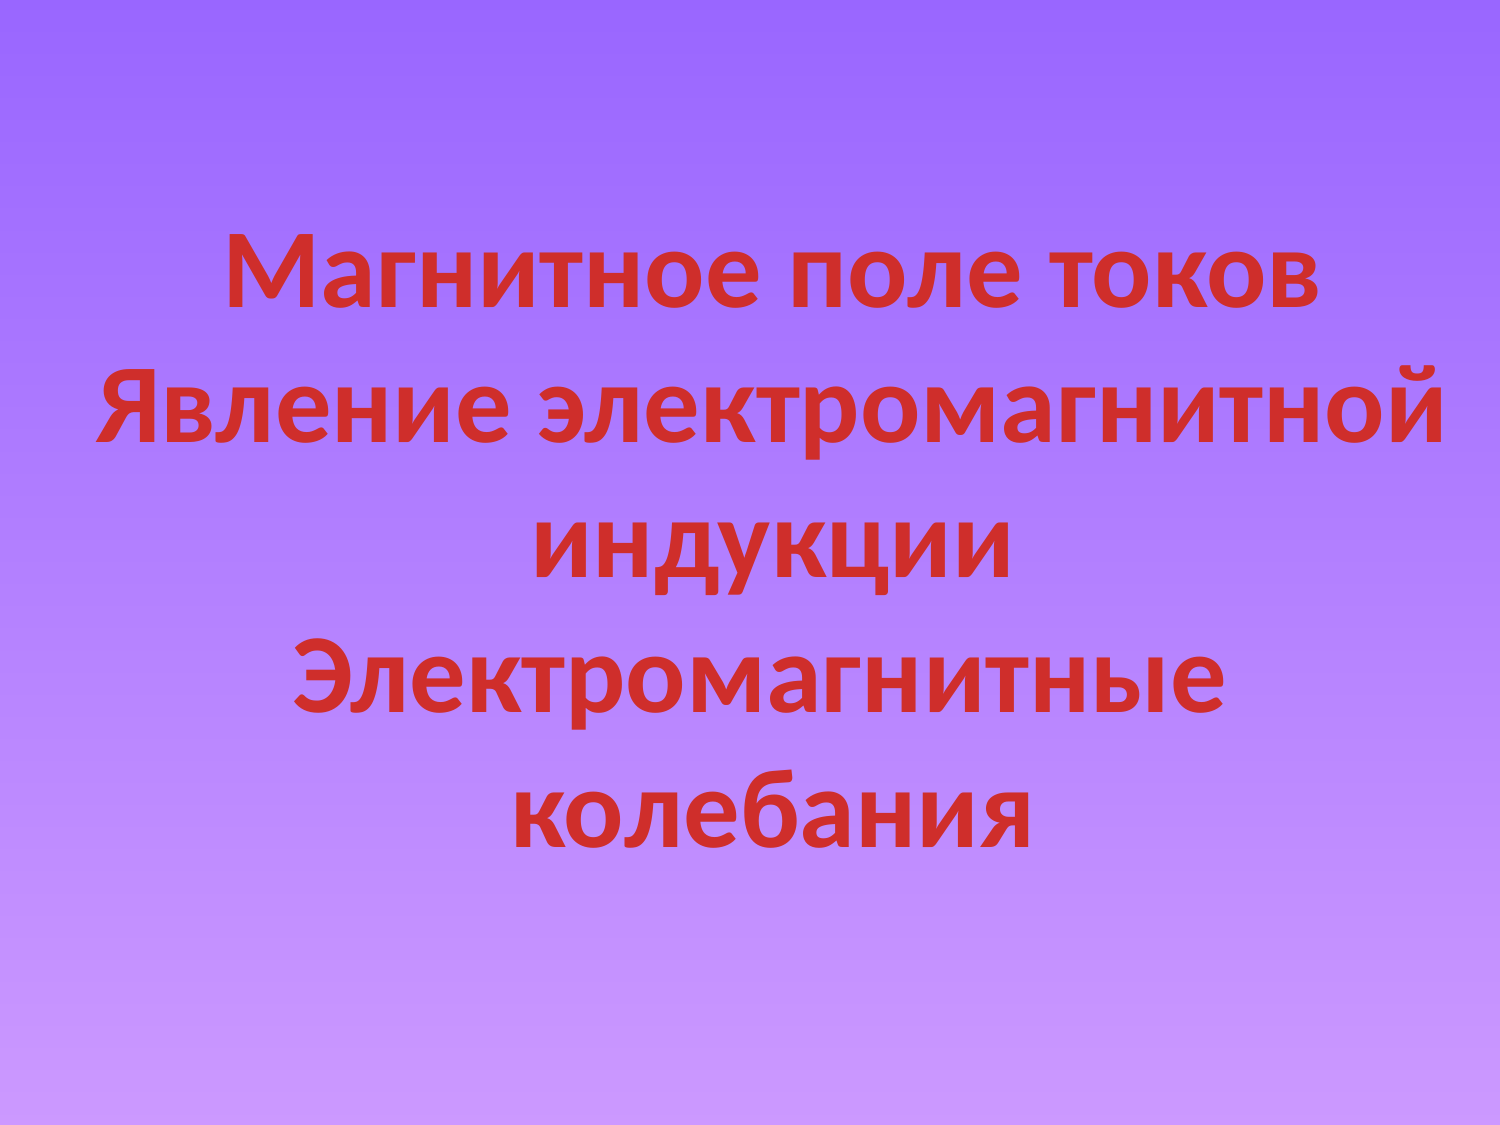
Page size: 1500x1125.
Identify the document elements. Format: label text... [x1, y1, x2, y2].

text_box Магнитное поле токов Явление электромагнитной индукции Электромагнитные колебания [81, 187, 1464, 878]
